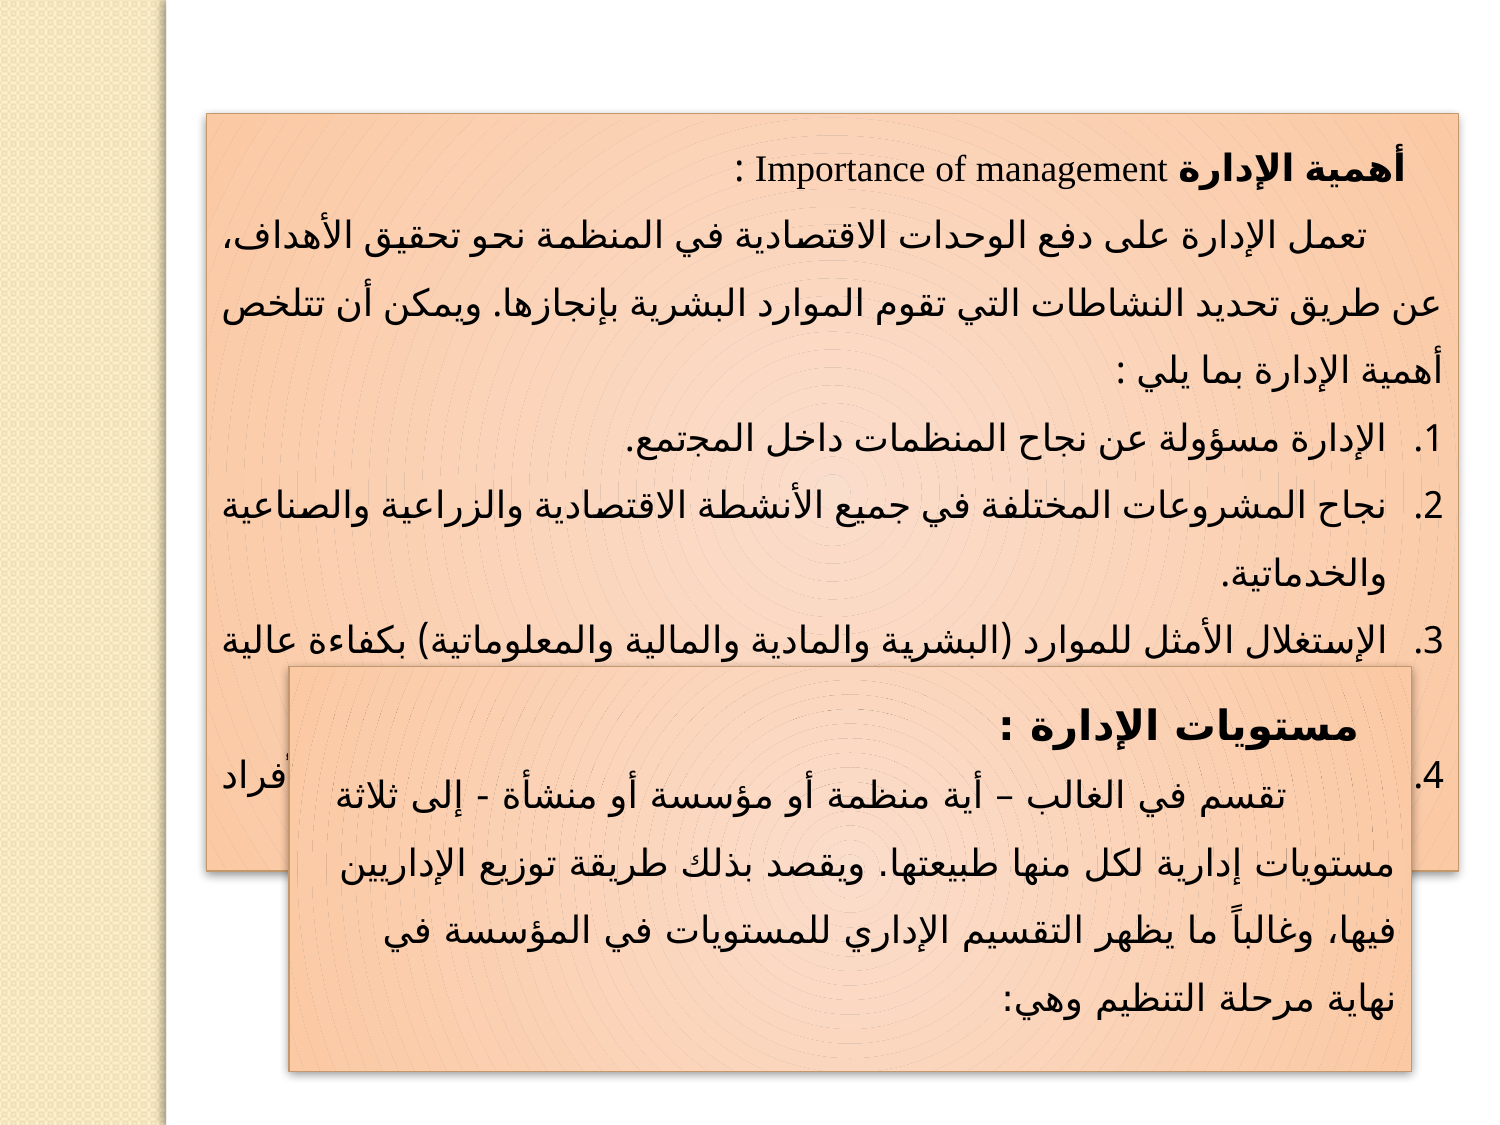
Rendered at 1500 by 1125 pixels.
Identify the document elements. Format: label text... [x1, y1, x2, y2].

text_box مستويات الإدارة : تقسم في الغالب – أية منظمة أو مؤسسة أو منشأة - إلى ثلاثة مستويات إدارية لكل منها طبيعتها. ويقصد بذلك طريقة توزيع الإداريين فيها، وغالباً ما يظهر التقسيم الإداري للمستويات في المؤسسة في نهاية مرحلة التنظيم وهي: [288, 666, 1412, 1072]
text_box أهمية الإدارة Importance of management : تعمل الإدارة على دفع الوحدات الاقتصادية في المنظمة نحو تحقيق الأهداف، عن طريق تحديد النشاطات التي تقوم الموارد البشرية بإنجازها. ويمكن أن تتلخص أهمية الإدارة بما يلي : الإدارة مسؤولة عن نجاح المنظمات داخل اﻟﻤﺠتمع. نجاح المشروعات المختلفة في جميع الأنشطة الاقتصادية والزراعية والصناعية والخدماتية. الإستغلال الأمثل للموارد (البشرية والمادية والمالية والمعلوماتية) بكفاءة عالية وفاعلية، لإنجاح خطة التنمية الاقتصادية والإجتماعية وتحقيقها لأهدافها. زيادة حجم المبيعات ما يؤدي الى تزايد مدخلات العملية الإنتاجية والأفراد العاملين. [206, 113, 1459, 872]
